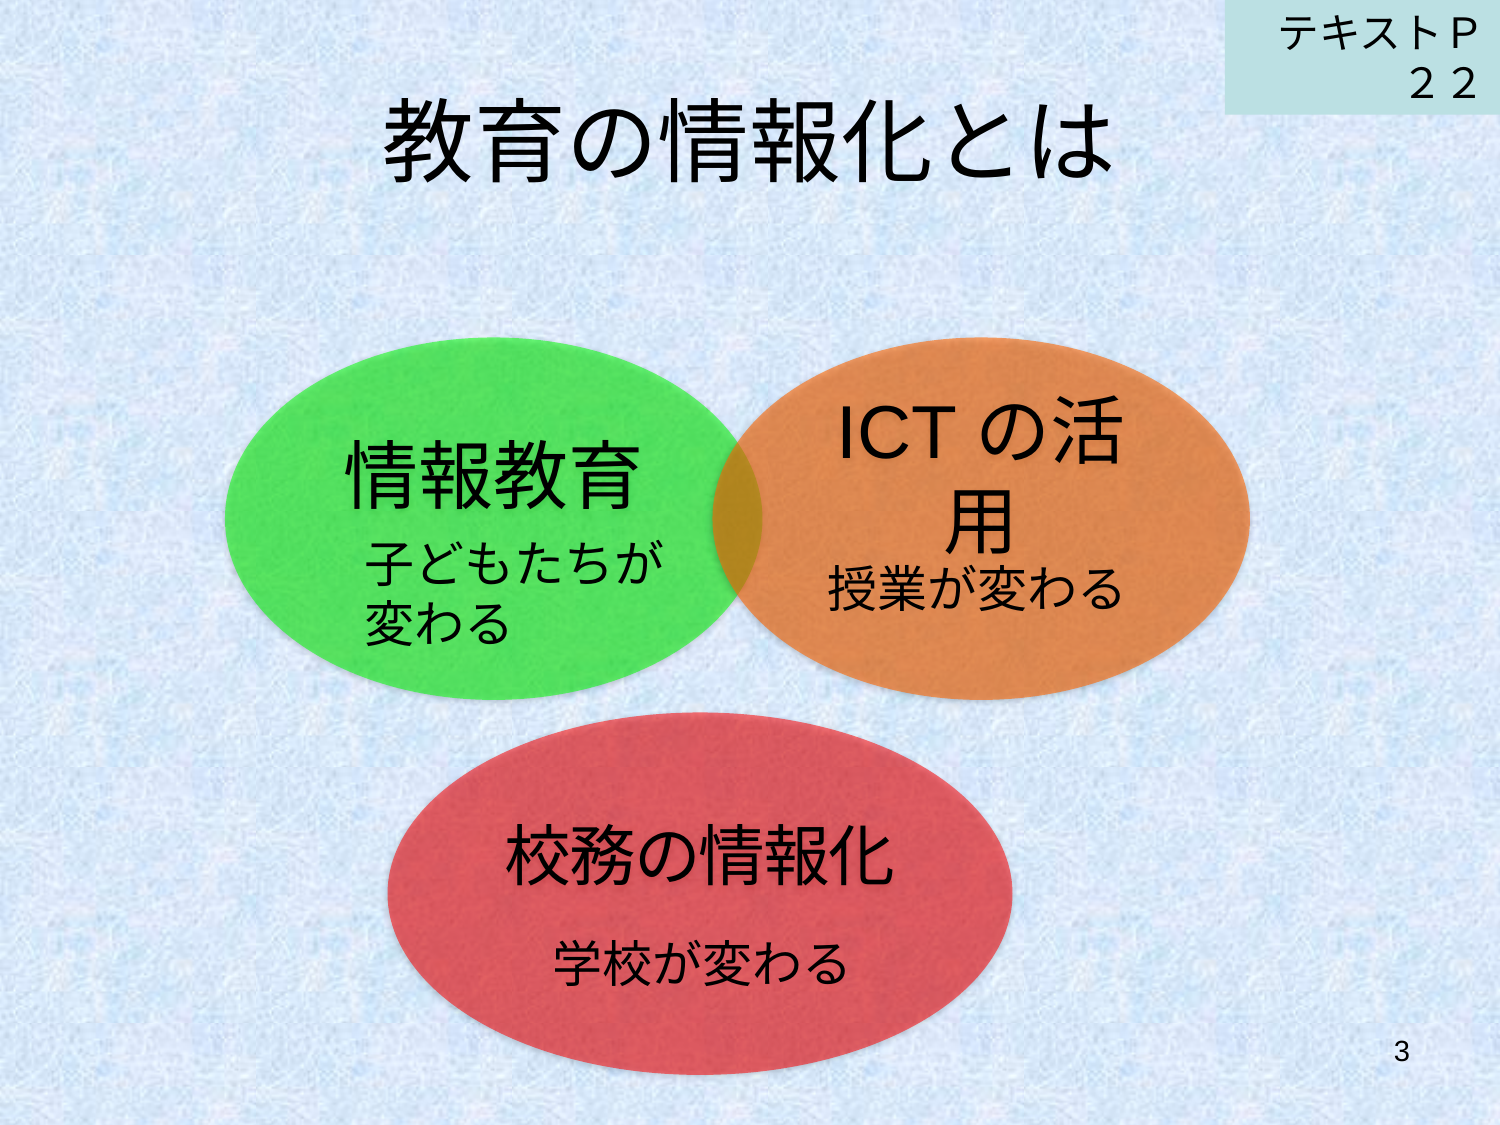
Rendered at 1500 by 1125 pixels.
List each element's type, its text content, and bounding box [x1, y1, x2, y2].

title 教育の情報化とは [75, 45, 1425, 233]
picture [0, 0, 1500, 1125]
text_box 子どもたちが 変わる [350, 524, 688, 660]
text_box 授業が変わる [812, 549, 1150, 625]
text_box ICTの活用 [712, 337, 1250, 700]
slide_number 3 [1074, 1024, 1426, 1103]
text_box テキストＰ２２ [1224, 0, 1500, 115]
text_box 学校が変わる [537, 924, 875, 1000]
text_box 情報教育 [224, 337, 735, 700]
text_box 校務の情報化 [387, 712, 1013, 1075]
